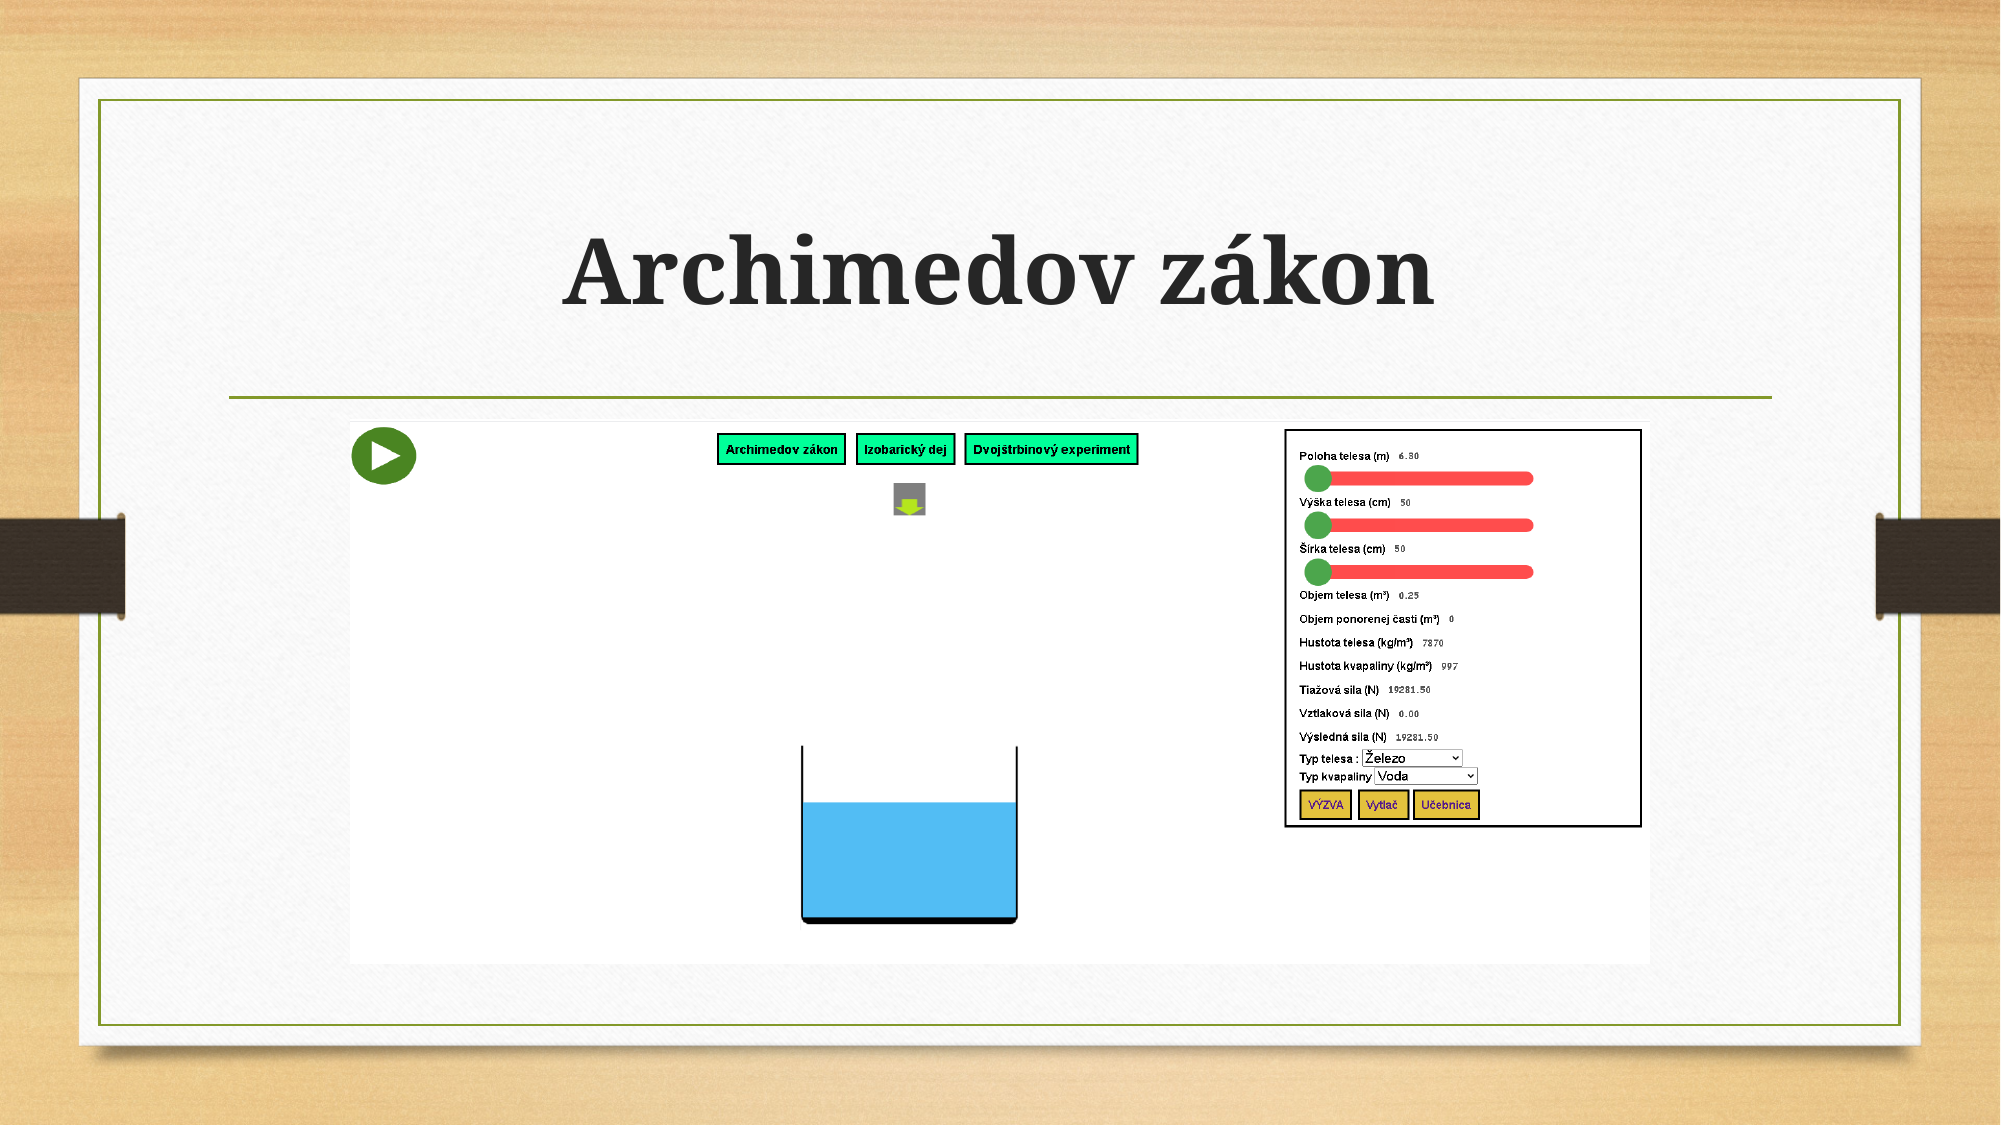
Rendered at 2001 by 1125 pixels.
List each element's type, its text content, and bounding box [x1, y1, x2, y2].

title Archimedov zákon [212, 161, 1788, 375]
picture [0, 0, 2001, 1125]
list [350, 419, 1650, 964]
